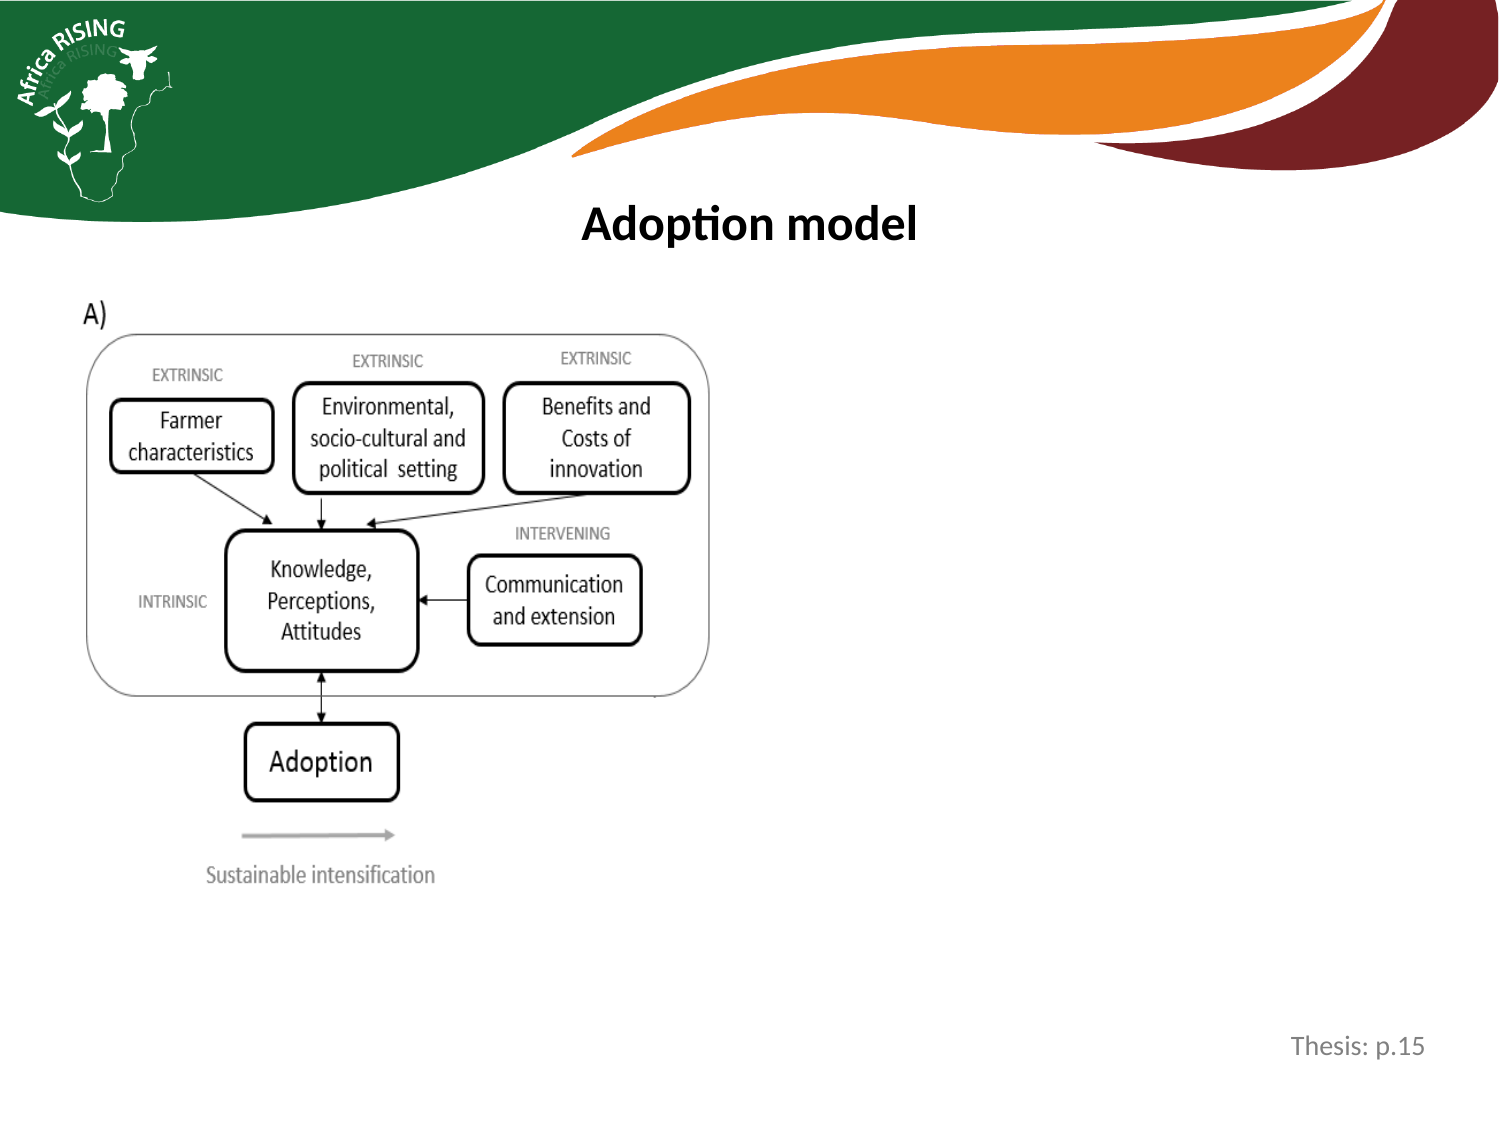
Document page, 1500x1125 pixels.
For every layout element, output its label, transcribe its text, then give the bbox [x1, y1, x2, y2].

text_box [750, 177, 1478, 269]
picture [62, 269, 1478, 975]
picture [0, 0, 1499, 222]
text_box Thesis: p.15 [1276, 1019, 1441, 1068]
text_box Adoption model [566, 183, 934, 258]
